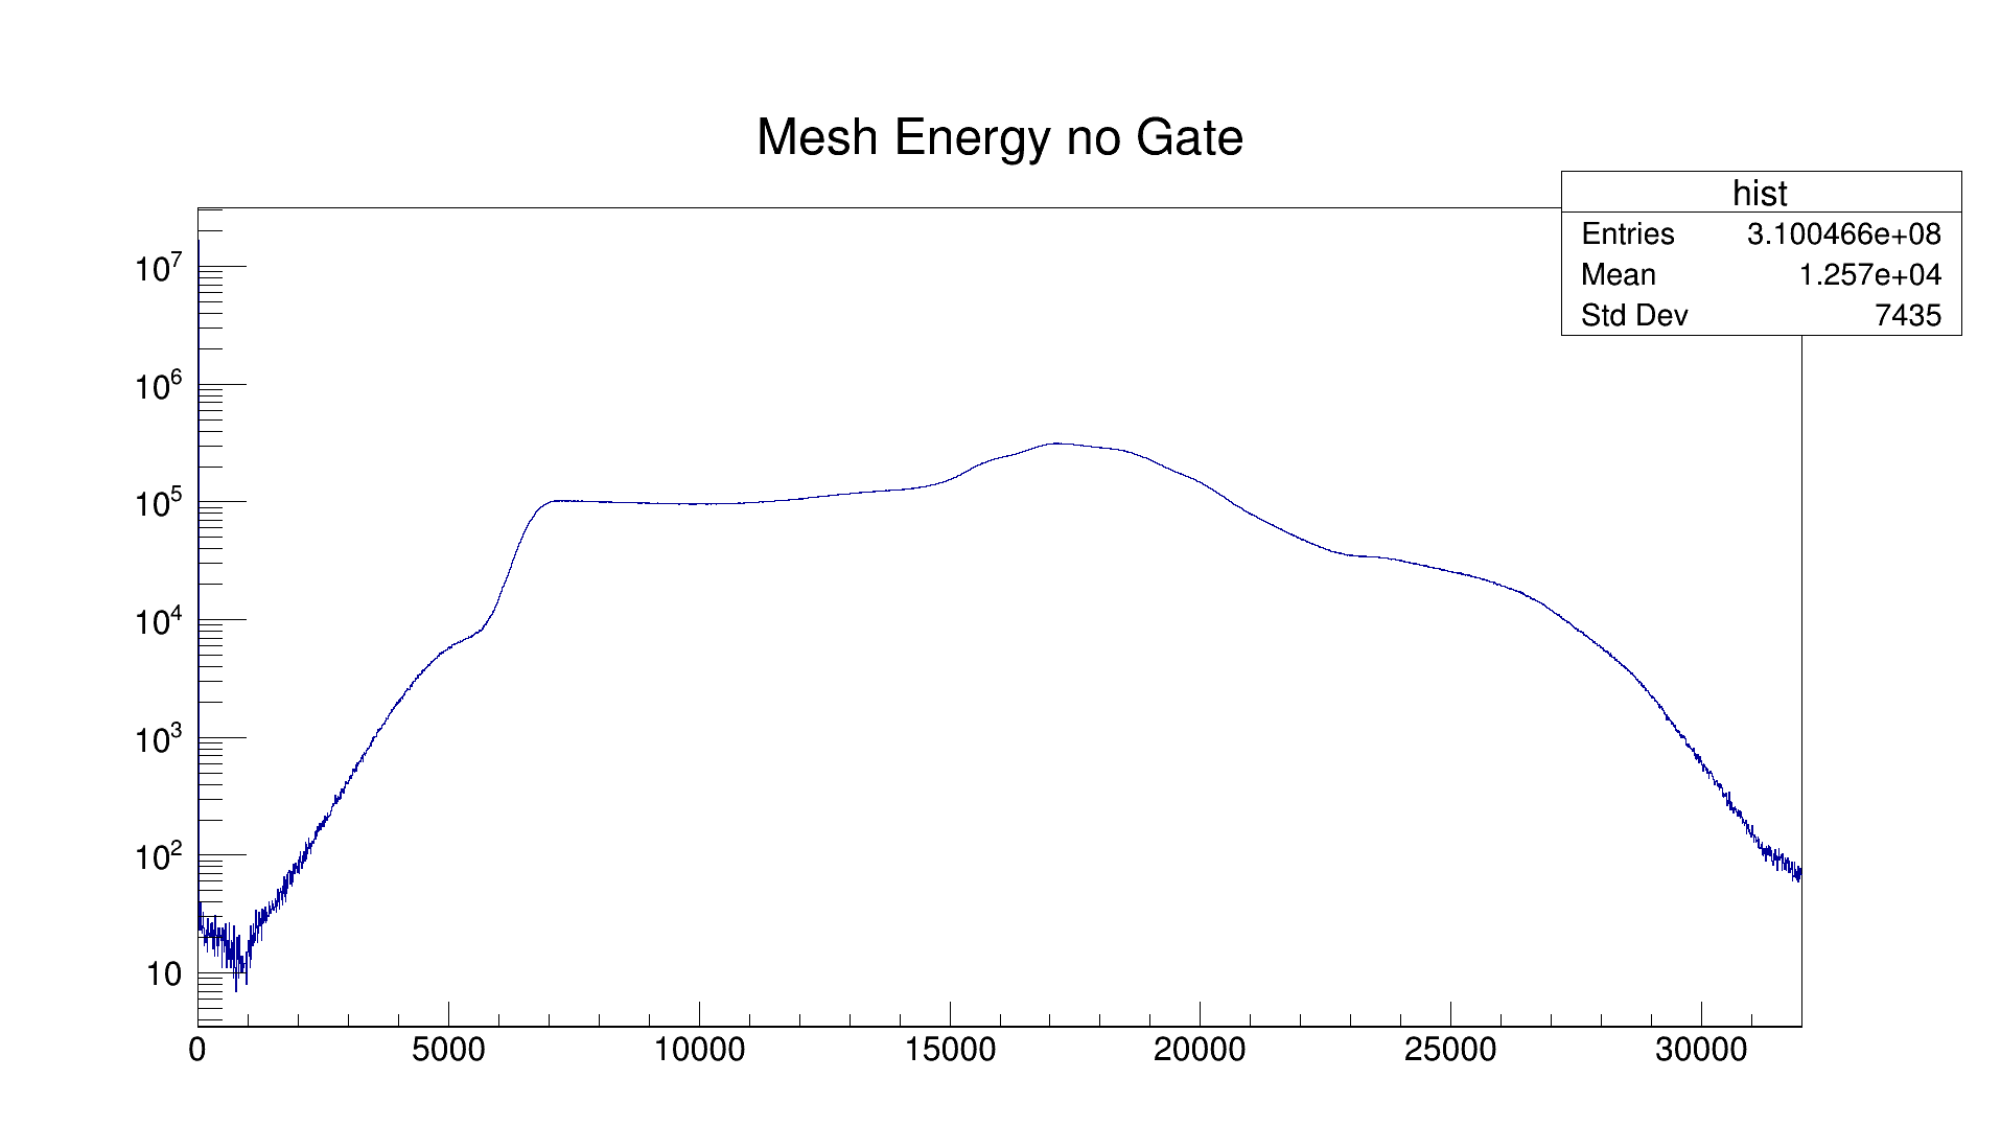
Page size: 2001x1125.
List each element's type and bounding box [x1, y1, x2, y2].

list [0, 106, 2000, 1125]
